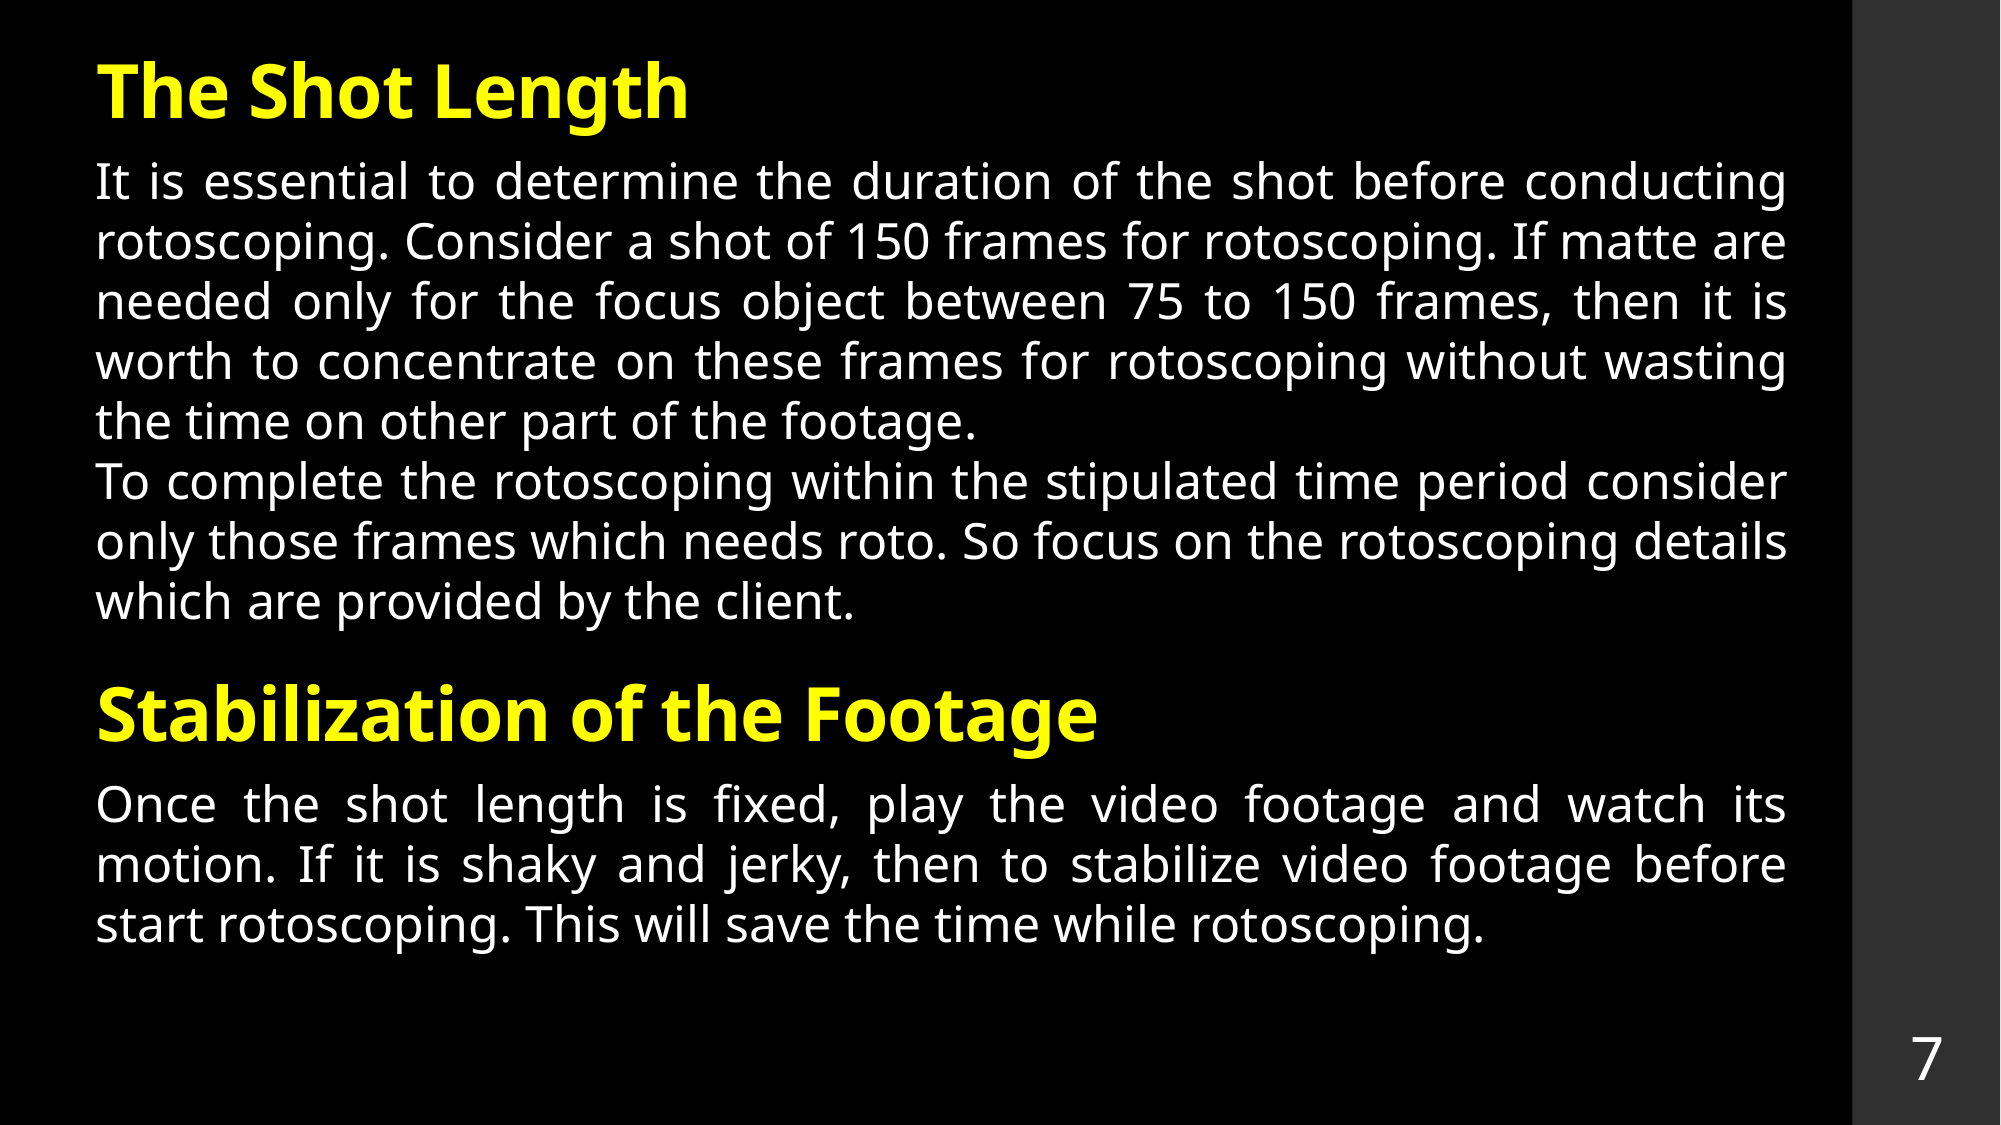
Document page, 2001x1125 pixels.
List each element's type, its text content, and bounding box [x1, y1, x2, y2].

slide_number 7 [1852, 1012, 2000, 1110]
text_box It is essential to determine the duration of the shot before conducting rotoscoping. Consider a shot of 150 frames for rotoscoping. If matte are needed only for the focus object between 75 to 150 frames, then it is worth to concentrate on these frames for rotoscoping without wasting the time on other part of the footage. To complete the rotoscoping within the stipulated time period consider only those frames which needs roto. So focus on the rotoscoping details which are provided by the client. [81, 142, 1804, 637]
text_box Once the shot length is fixed, play the video footage and watch its motion. If it is shaky and jerky, then to stabilize video footage before start rotoscoping. This will save the time while rotoscoping. [81, 764, 1804, 960]
title The Shot Length [81, 38, 1672, 142]
text_box Stabilization of the Footage [81, 667, 1194, 765]
